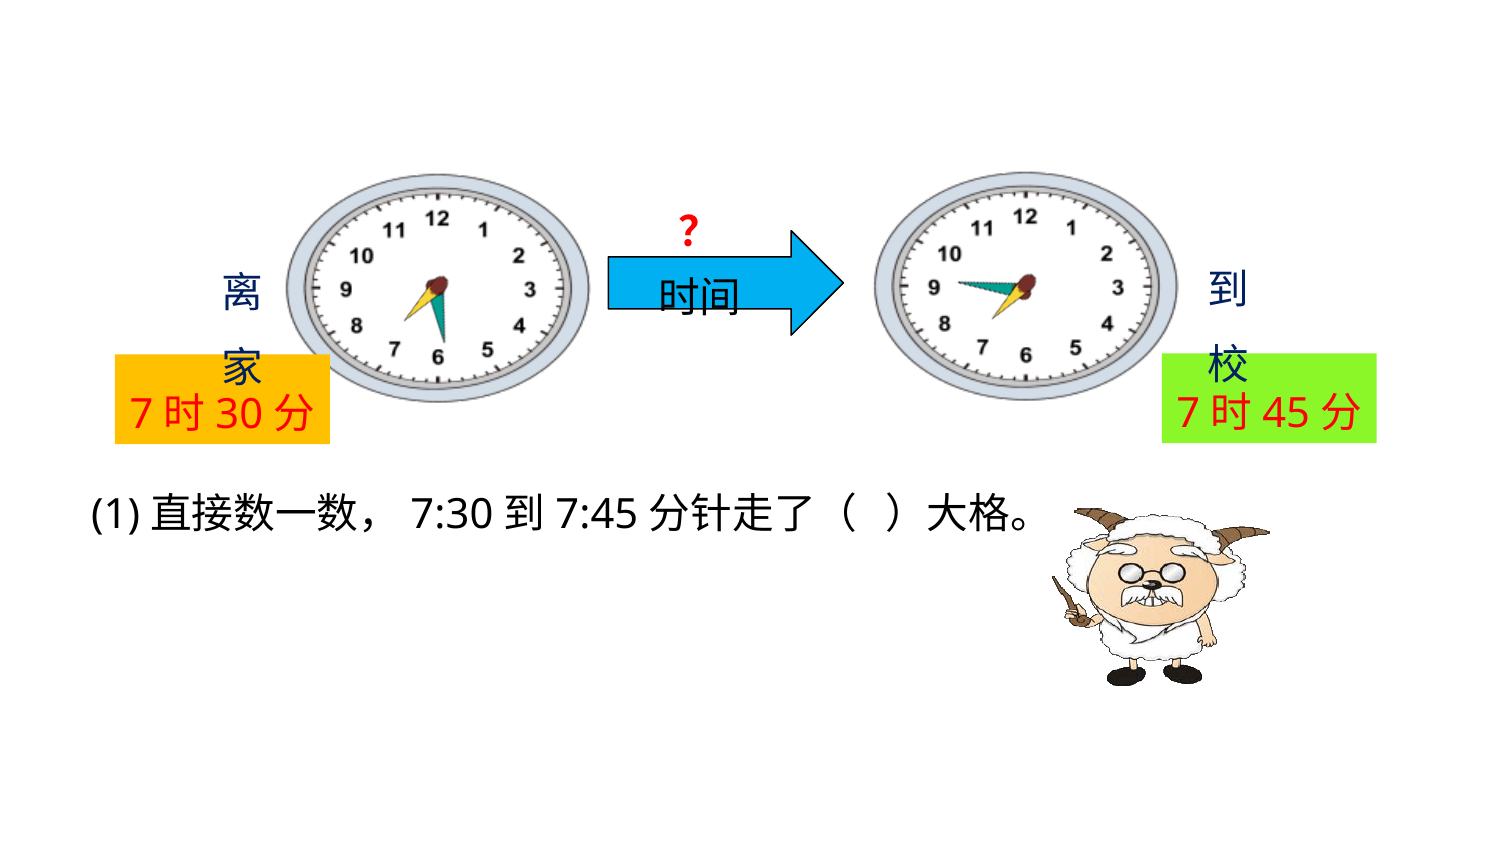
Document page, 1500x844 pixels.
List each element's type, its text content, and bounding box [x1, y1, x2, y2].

text_box ？ [664, 172, 832, 262]
text_box 离 家 [206, 233, 250, 399]
text_box [635, 256, 643, 309]
text_box (1)直接数一数，7:30到7:45分针走了（ ）大格。 [76, 454, 1067, 545]
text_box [255, 171, 631, 406]
picture [1050, 508, 1270, 687]
text_box 到 校 [1223, 230, 1265, 396]
text_box 7时45分 [1161, 353, 1377, 444]
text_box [843, 169, 1218, 404]
text_box [766, 262, 838, 336]
text_box 时间 [643, 238, 766, 329]
text_box 7时30分 [114, 354, 330, 445]
